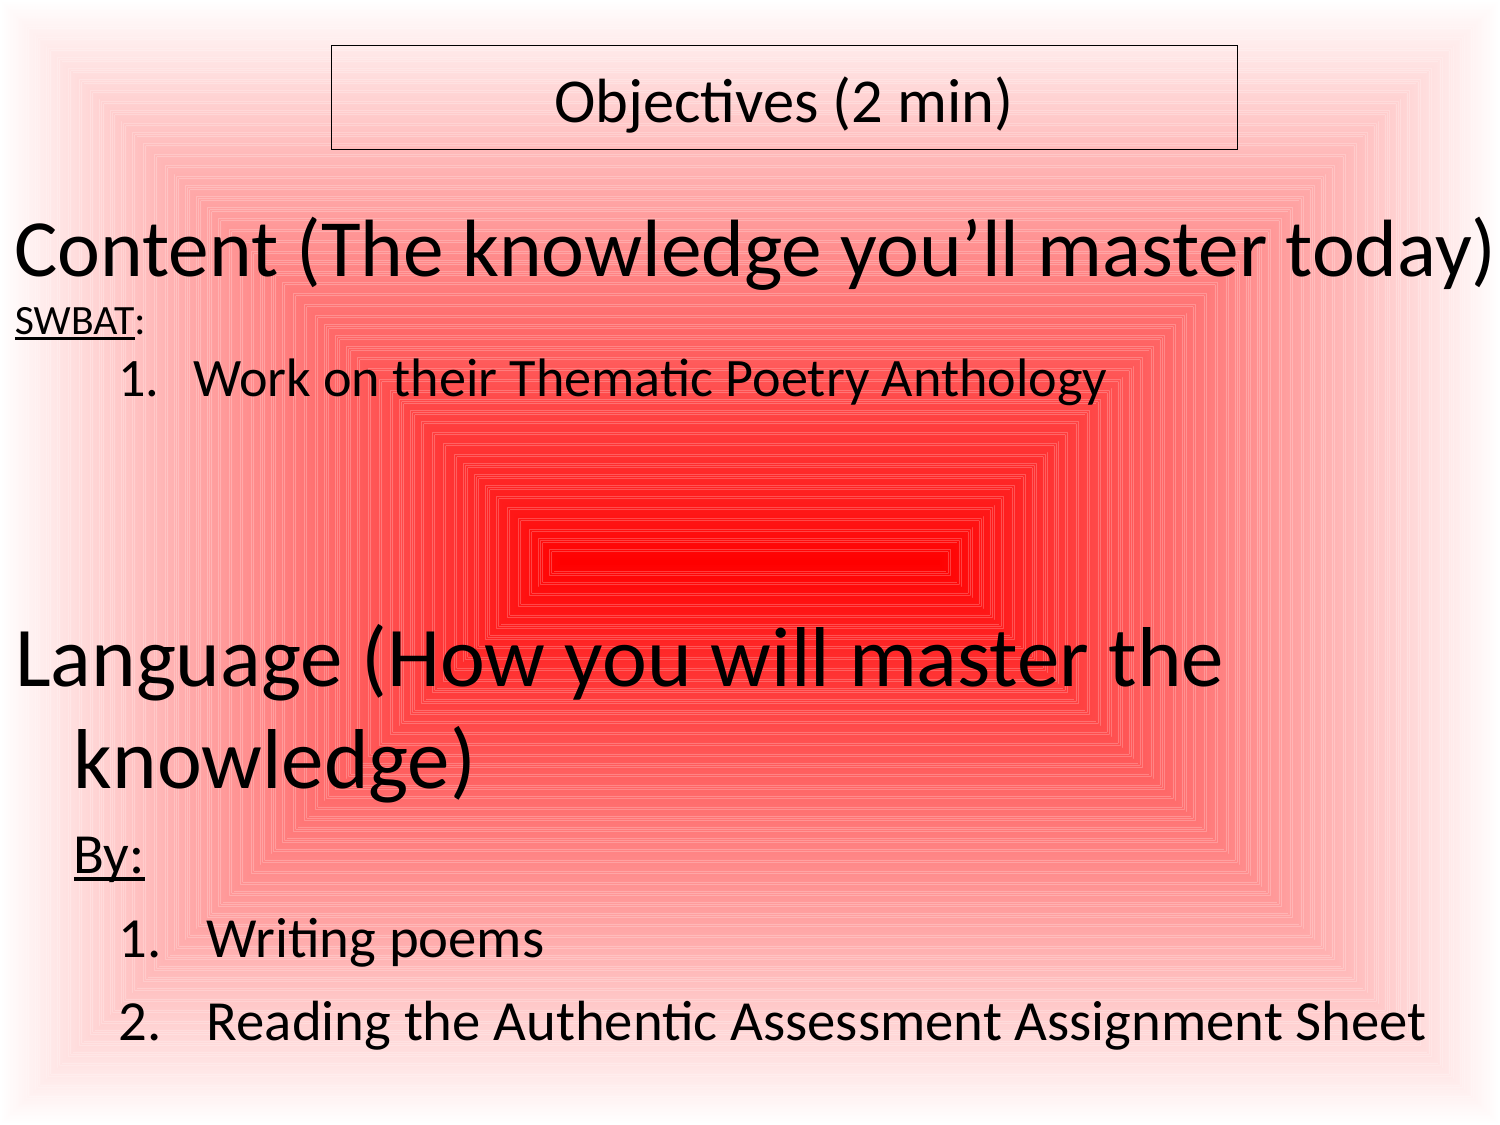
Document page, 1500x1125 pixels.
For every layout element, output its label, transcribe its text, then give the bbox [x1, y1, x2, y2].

list Language (How you will master the knowledge) By: Writing poems Reading the Authentic Assessment Assignment Sheet [0, 549, 1500, 1125]
text_box Content (The knowledge you’ll master today) SWBAT: Work on their Thematic Poetry Anthology [0, 187, 1500, 540]
title Objectives (2 min) [331, 45, 1238, 150]
